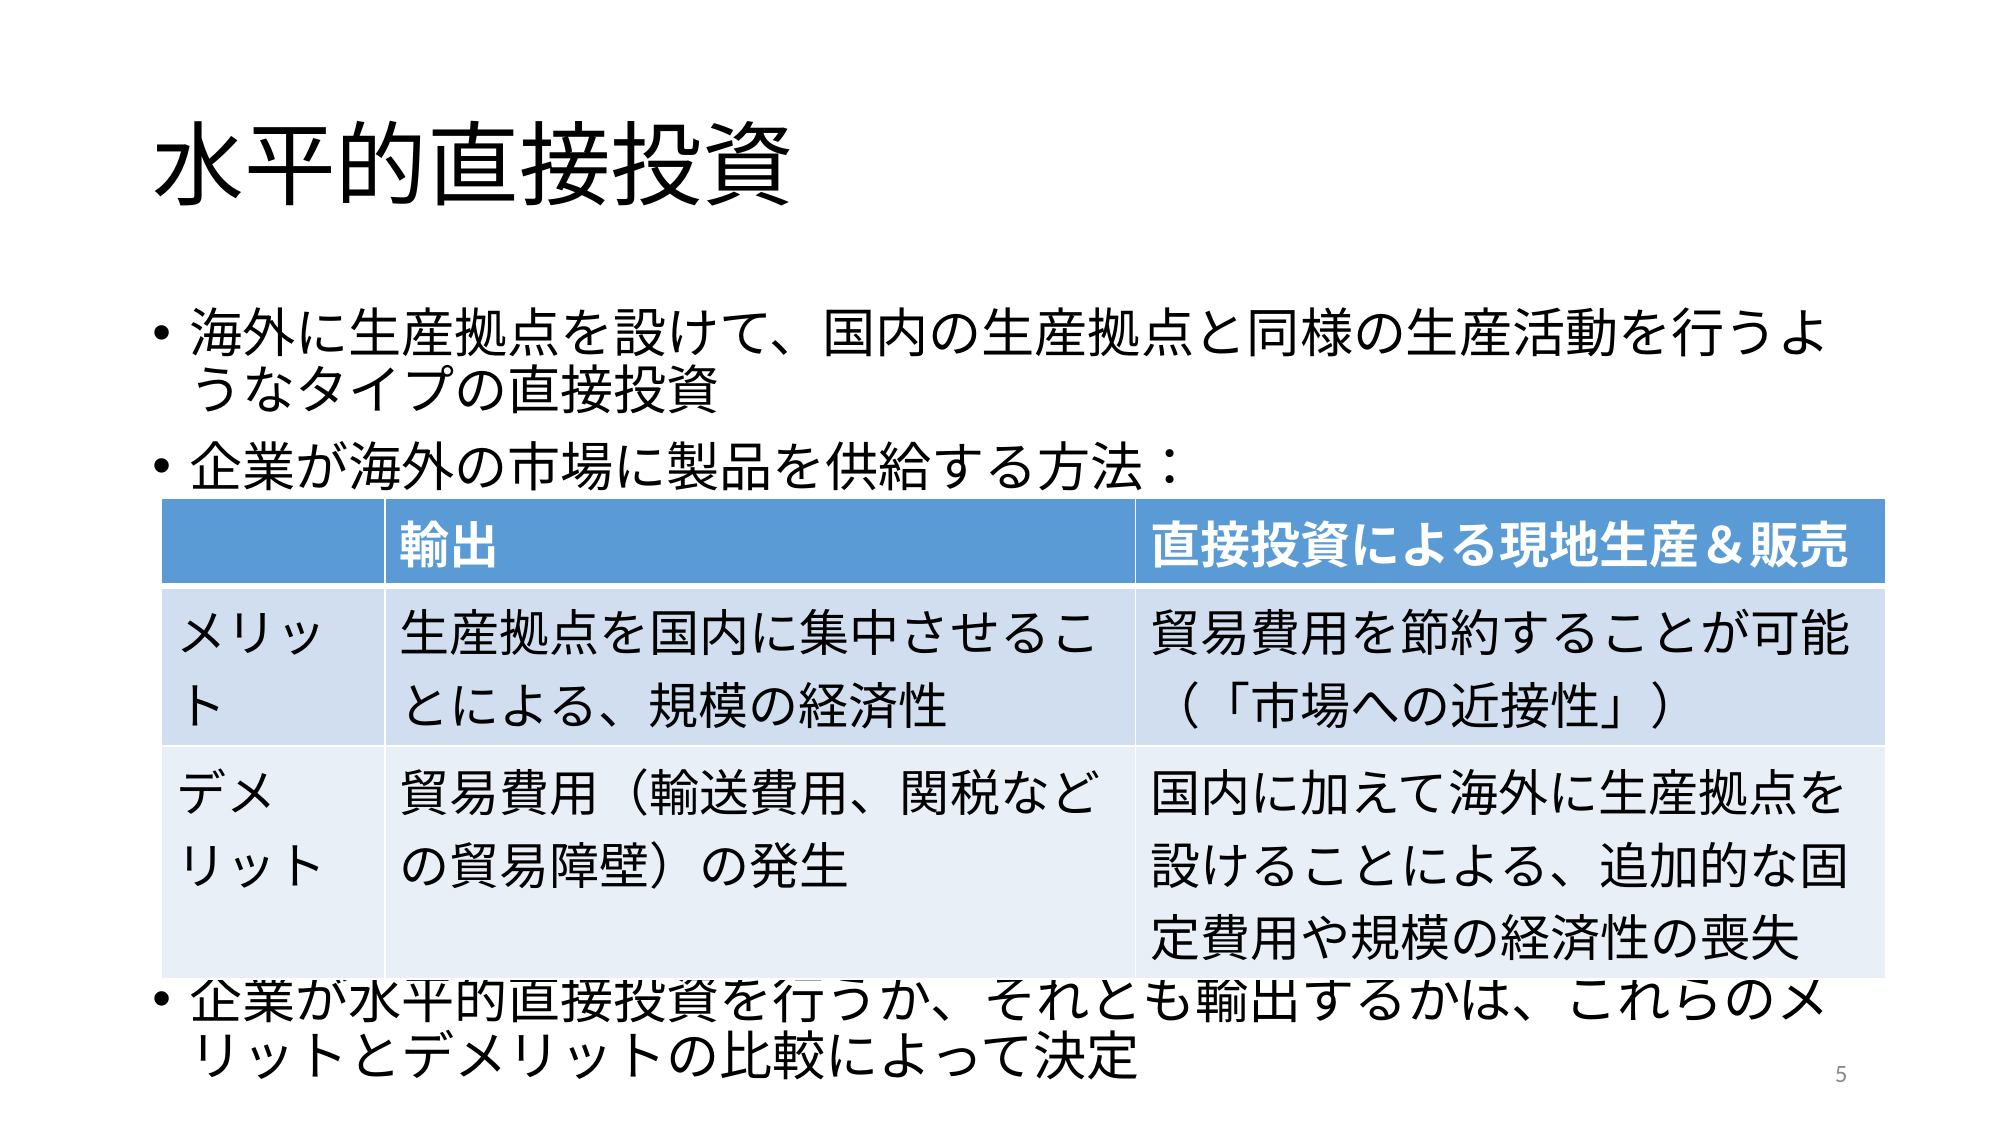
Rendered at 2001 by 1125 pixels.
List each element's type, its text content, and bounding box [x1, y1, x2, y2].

title 水平的直接投資 [137, 59, 1863, 278]
table_cell 貿易費用を節約することが可能（「市場への近接性」） [1136, 589, 1885, 745]
table_header 輸出 [386, 499, 1135, 583]
table_header [162, 499, 384, 583]
list 海外に生産拠点を設けて、国内の生産拠点と同様の生産活動を行うようなタイプの直接投資 企業が海外の市場に製品を供給する方法： 企業が水平的直接投資を行うか、それとも輸出するかは、これらのメリットとデメリットの比較によって決定 [137, 299, 1863, 1103]
table_cell 国内に加えて海外に生産拠点を設けることによる、追加的な固定費用や規模の経済性の喪失 [1136, 747, 1885, 978]
table_cell デメリット [162, 747, 384, 978]
table_cell メリット [162, 589, 384, 745]
table_header 直接投資による現地生産＆販売 [1136, 499, 1885, 583]
table_cell 貿易費用（輸送費用、関税などの貿易障壁）の発生 [386, 747, 1135, 978]
table_cell 生産拠点を国内に集中させることによる、規模の経済性 [386, 589, 1135, 745]
slide_number 5 [1412, 1042, 1863, 1103]
